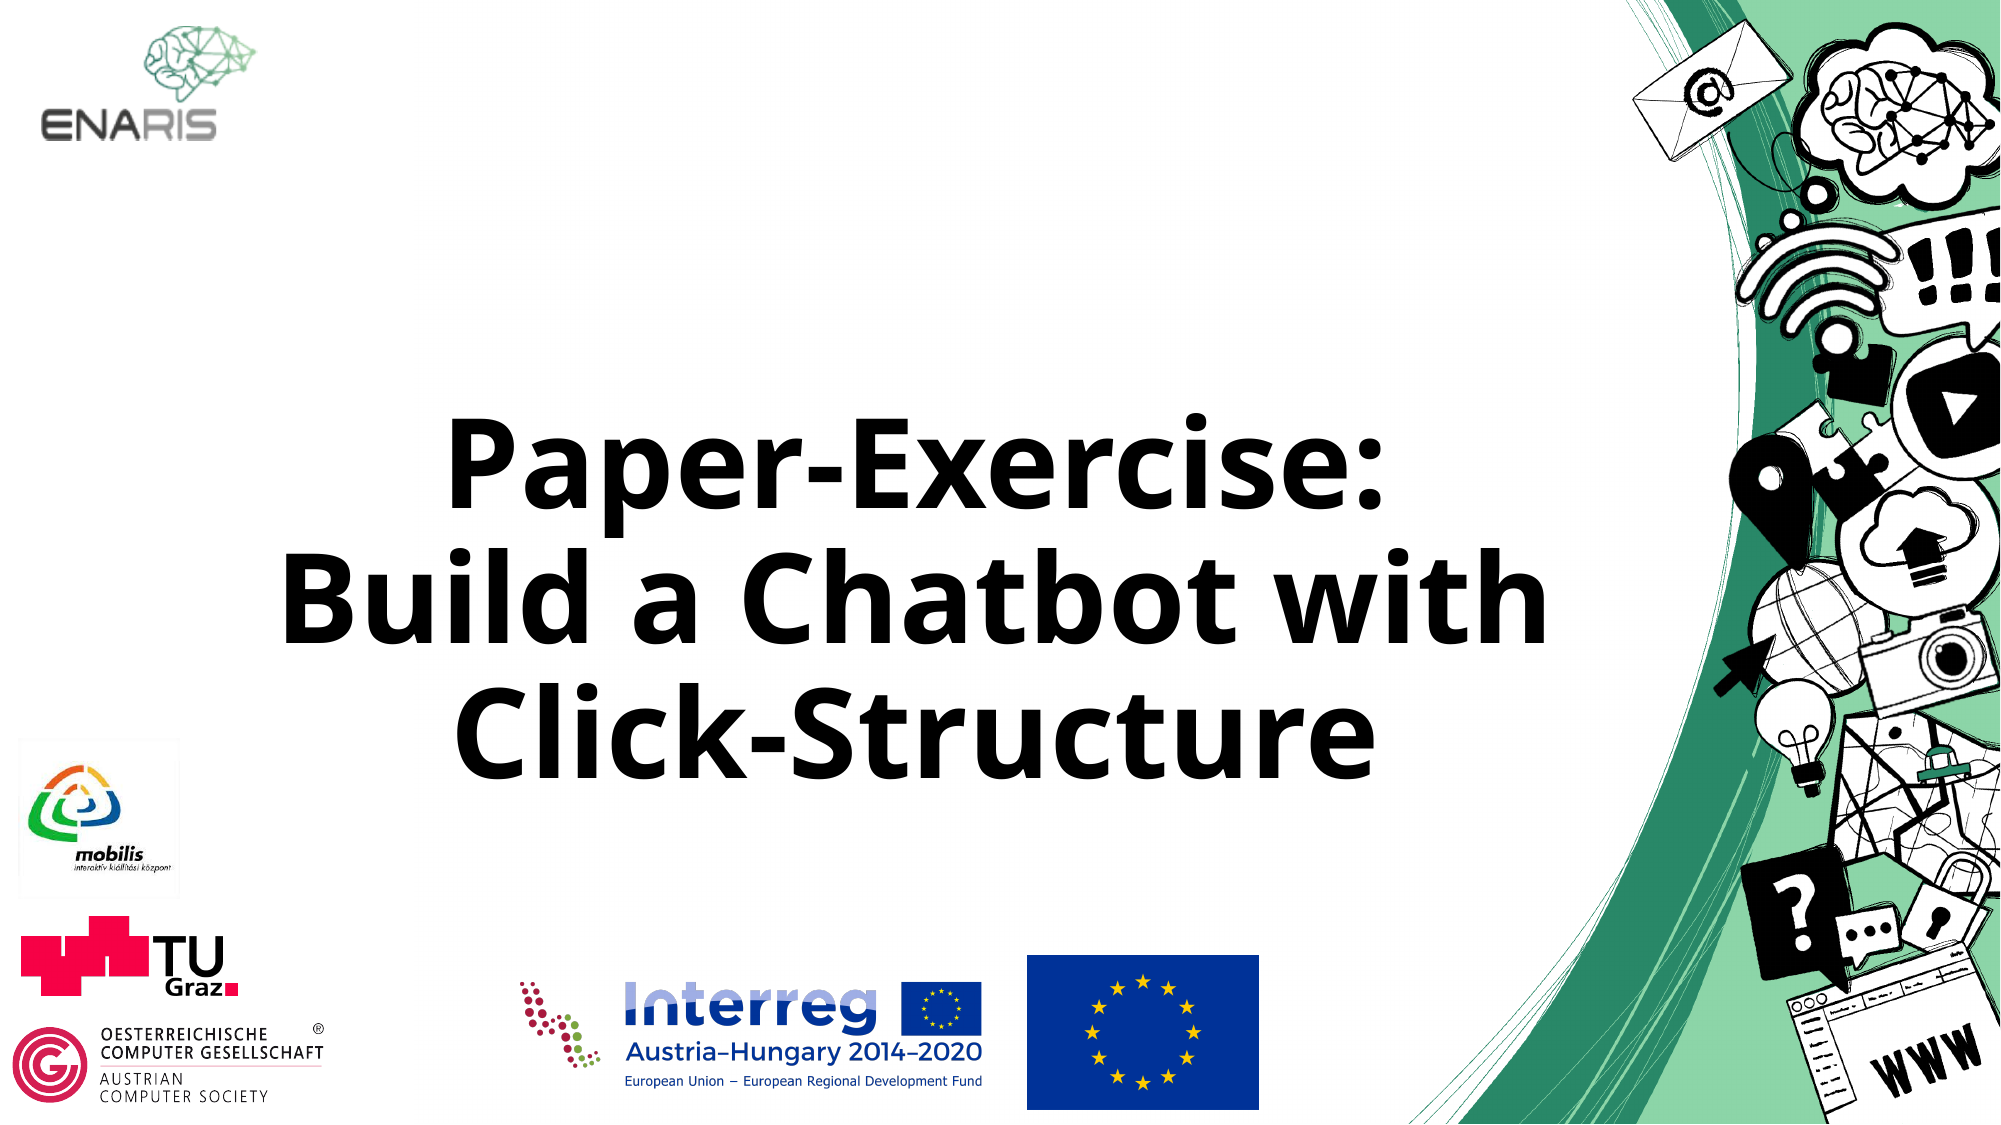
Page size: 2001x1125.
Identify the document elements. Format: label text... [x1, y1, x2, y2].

picture [414, 0, 2001, 1124]
picture [41, 26, 258, 141]
title Paper-Exercise: Build a Chatbot with Click-Structure [182, 228, 1648, 814]
picture [18, 738, 180, 899]
picture [21, 916, 238, 996]
picture [12, 1023, 324, 1103]
